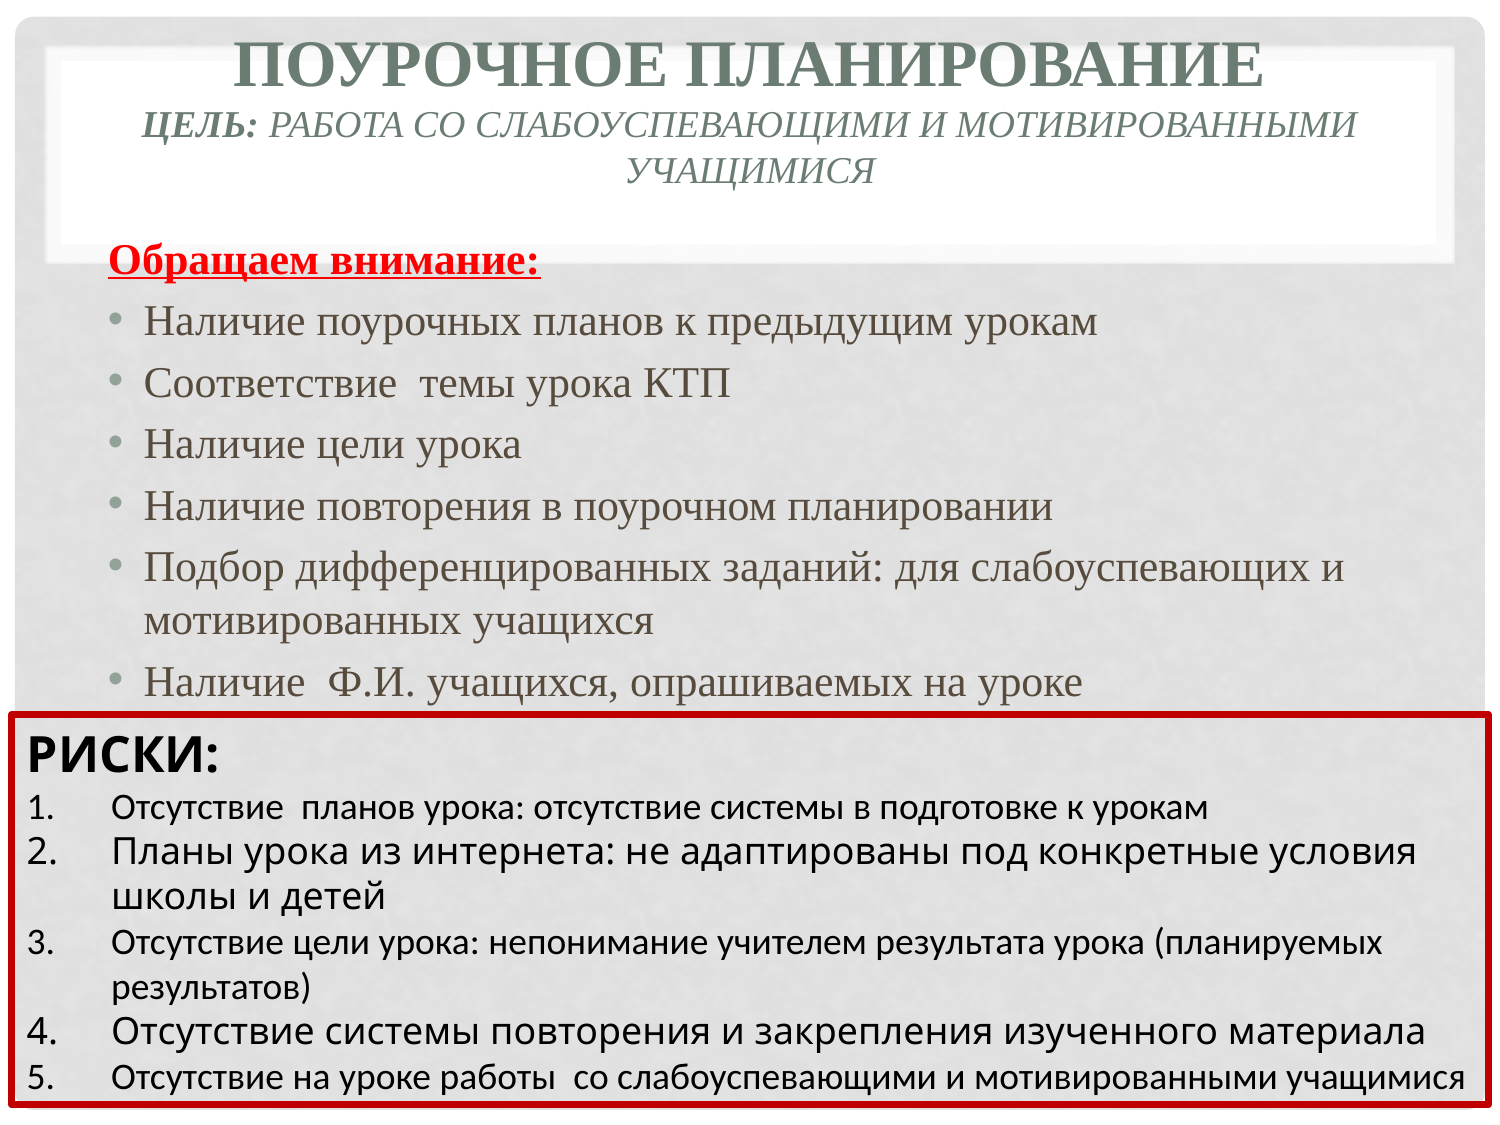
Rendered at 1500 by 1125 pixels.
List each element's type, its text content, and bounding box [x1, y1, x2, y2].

text_box РИСКИ: Отсутствие планов урока: отсутствие системы в подготовке к урокам Планы урока из интернета: не адаптированы под конкретные условия школы и детей Отсутствие цели урока: непонимание учителем результата урока (планируемых результатов) Отсутствие системы повторения и закрепления изученного материала Отсутствие на уроке работы со слабоуспевающими и мотивированными учащимися [11, 714, 1489, 1105]
title Поурочное планирование Цель: работа со слабоуспевающими и мотивированными учащимися [0, 11, 1500, 200]
list Обращаем внимание: Наличие поурочных планов к предыдущим урокам Соответствие темы урока КТП Наличие цели урока Наличие повторения в поурочном планировании Подбор дифференцированных заданий: для слабоуспевающих и мотивированных учащихся Наличие Ф.И. учащихся, опрашиваемых на уроке [75, 222, 1425, 714]
